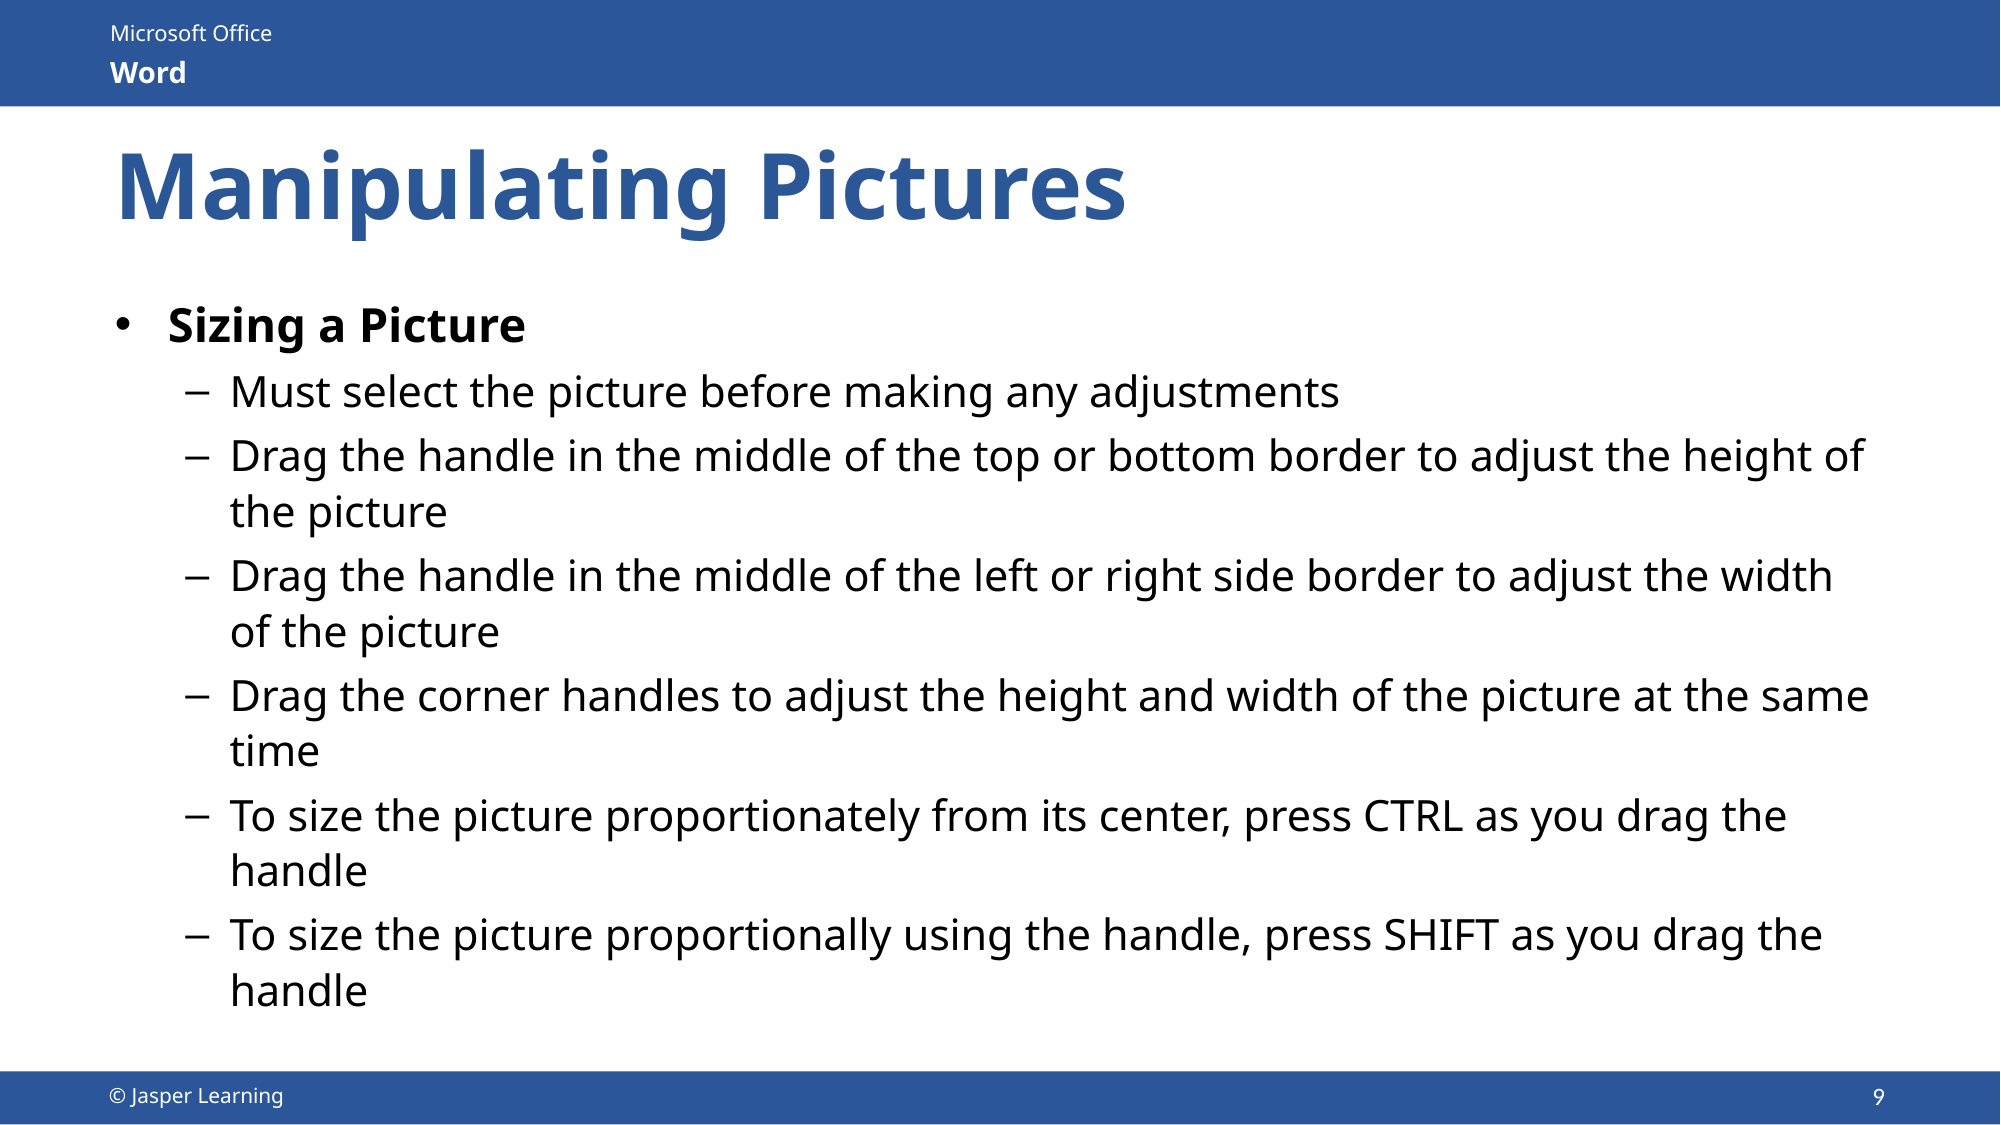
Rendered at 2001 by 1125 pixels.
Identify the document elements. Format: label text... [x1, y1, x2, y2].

list Sizing a Picture Must select the picture before making any adjustments Drag the handle in the middle of the top or bottom border to adjust the height of the picture Drag the handle in the middle of the left or right side border to adjust the width of the picture Drag the corner handles to adjust the height and width of the picture at the same time To size the picture proportionately from its center, press CTRL as you drag the handle To size the picture proportionally using the handle, press SHIFT as you drag the handle [99, 283, 1900, 1026]
slide_number 9 [1433, 1065, 1900, 1125]
title Manipulating Pictures [99, 118, 1866, 248]
footer © Jasper Learning [94, 1066, 769, 1125]
